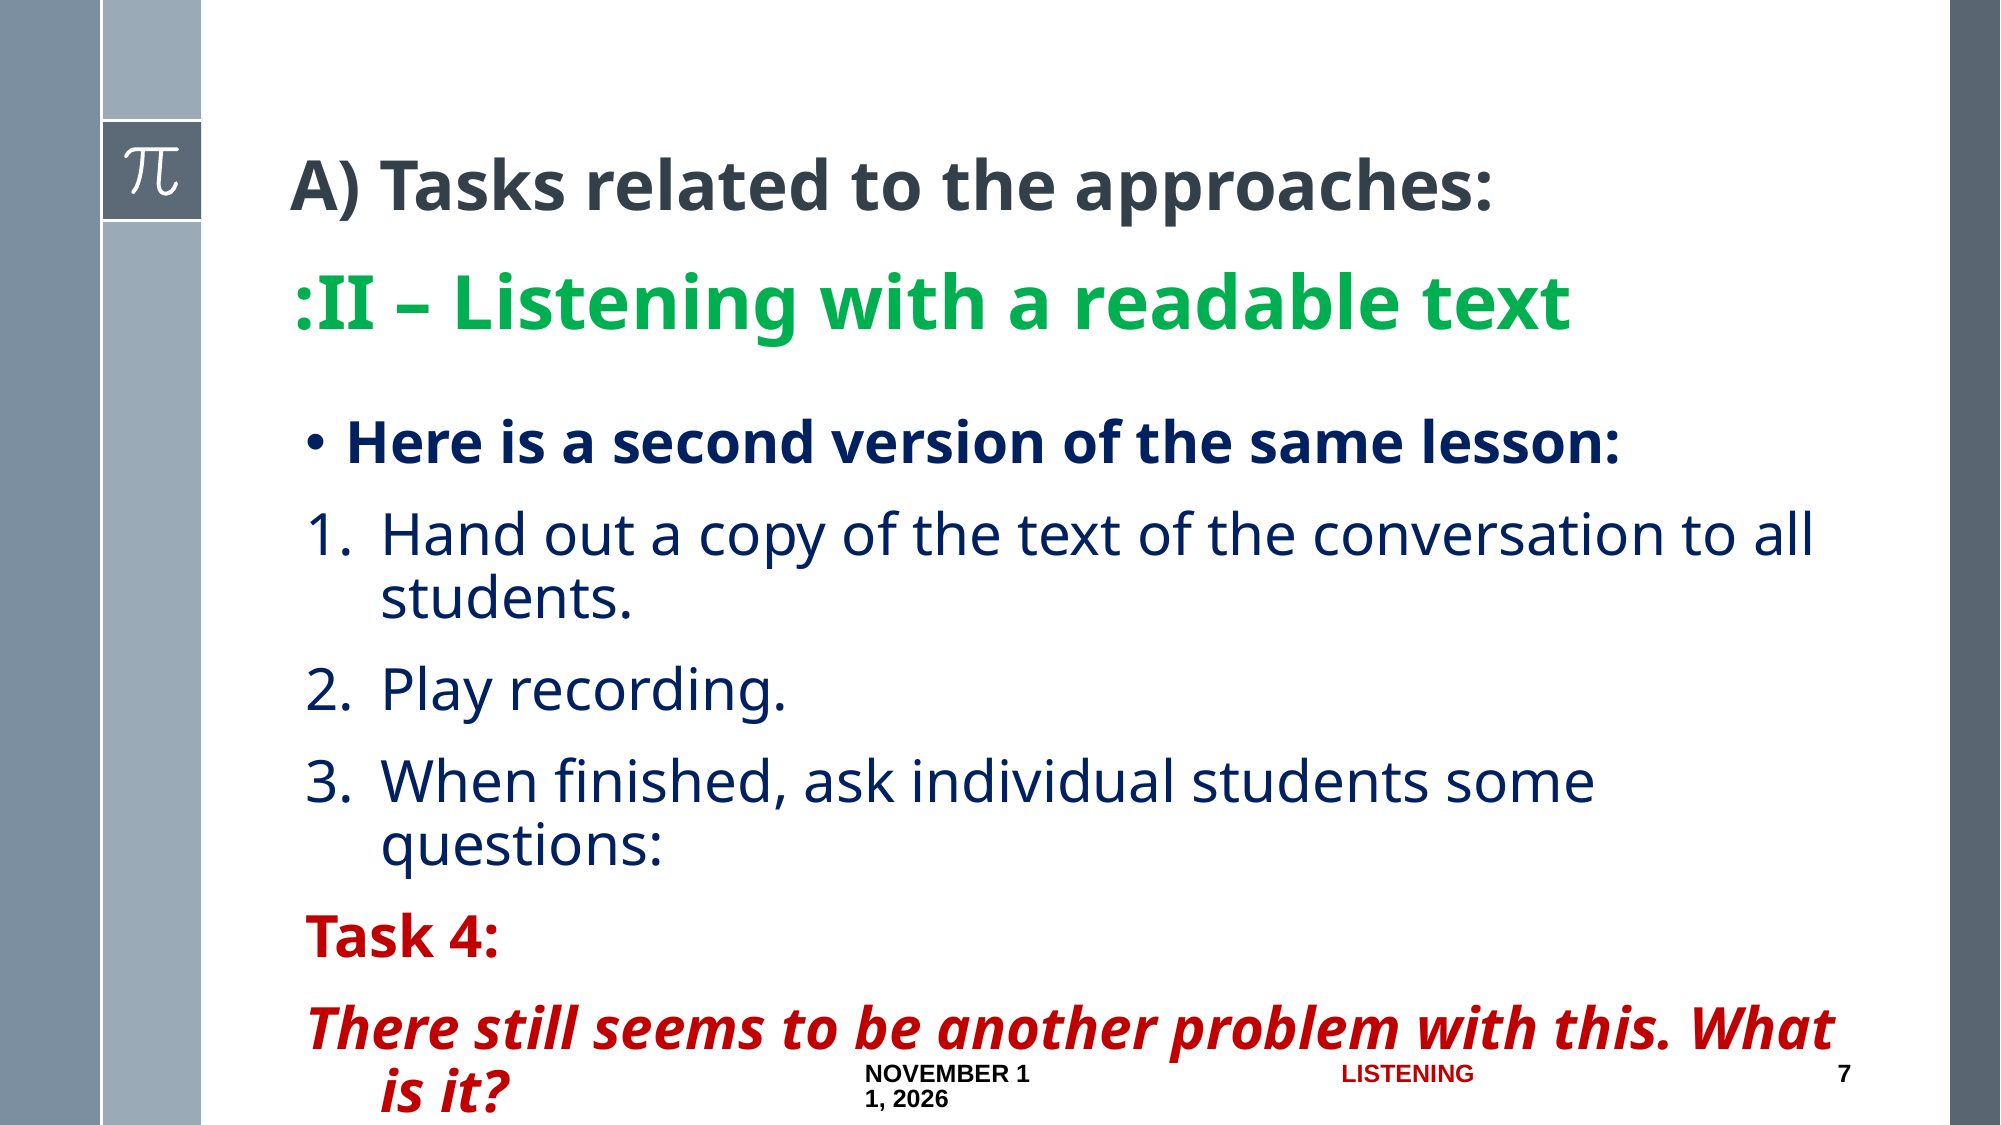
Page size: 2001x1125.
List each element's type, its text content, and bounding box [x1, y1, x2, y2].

text_box II – Listening with a readable text: [278, 247, 1741, 342]
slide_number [849, 1042, 1050, 1103]
title A) Tasks related to the approaches: [275, 94, 1738, 234]
slide_number 7 [1766, 1042, 1867, 1103]
list Here is a second version of the same lesson: Hand out a copy of the text of the conversation to all students. Play recording. When finished, ask individual students some questions: Task 4: There still seems to be another problem with this. What is it? [290, 405, 1908, 959]
footer Listening [1082, 1042, 1735, 1103]
